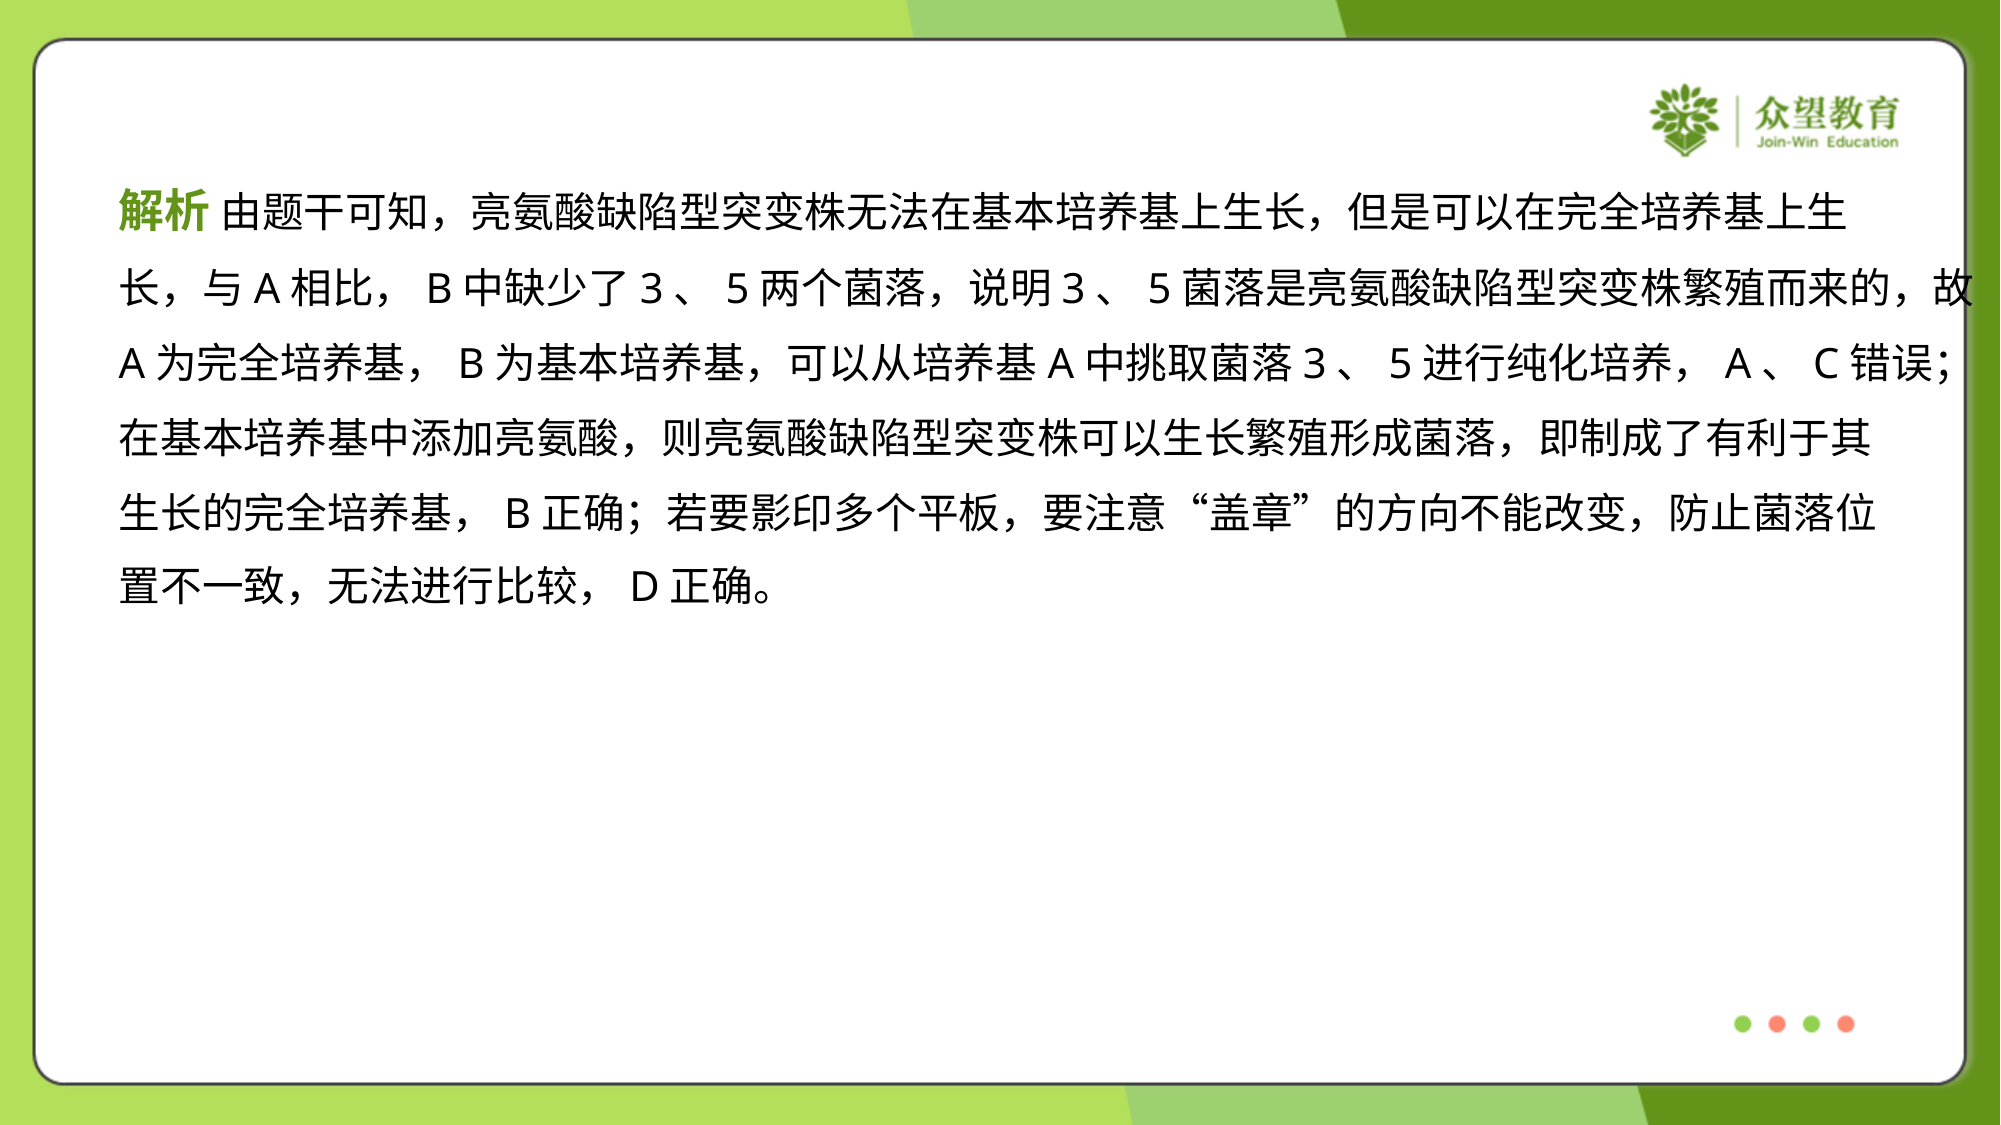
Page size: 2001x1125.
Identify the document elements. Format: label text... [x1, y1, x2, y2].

picture [0, 0, 2000, 1125]
text_box 解析 由题干可知，亮氨酸缺陷型突变株无法在基本培养基上生长，但是可以在完全培养基上生 长，与A相比，B中缺少了3、5两个菌落，说明3、5菌落是亮氨酸缺陷型突变株繁殖而来的，故 A为完全培养基，B为基本培养基，可以从培养基A中挑取菌落3、5进行纯化培养，A、C错误； 在基本培养基中添加亮氨酸，则亮氨酸缺陷型突变株可以生长繁殖形成菌落，即制成了有利于其 生长的完全培养基，B正确；若要影印多个平板，要注意“盖章”的方向不能改变，防止菌落位 置不一致，无法进行比较，D正确。 [118, 159, 1883, 602]
